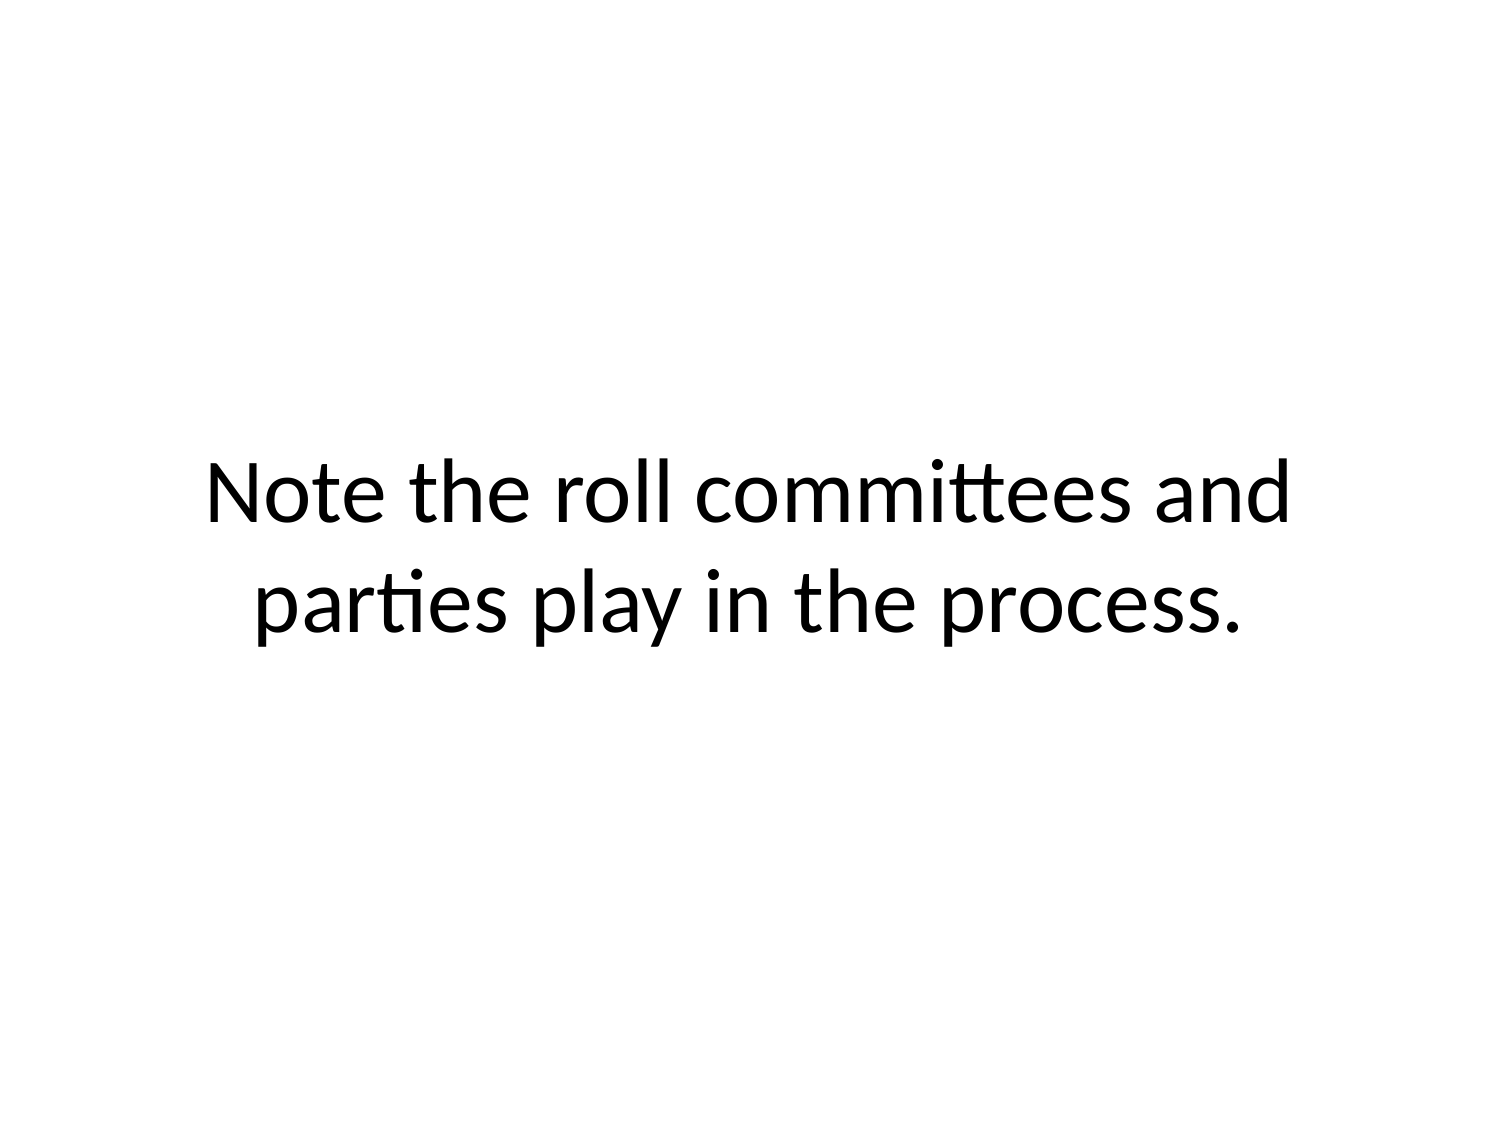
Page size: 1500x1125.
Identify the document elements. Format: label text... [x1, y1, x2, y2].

title Note the roll committees and parties play in the process. [74, 44, 1426, 1038]
